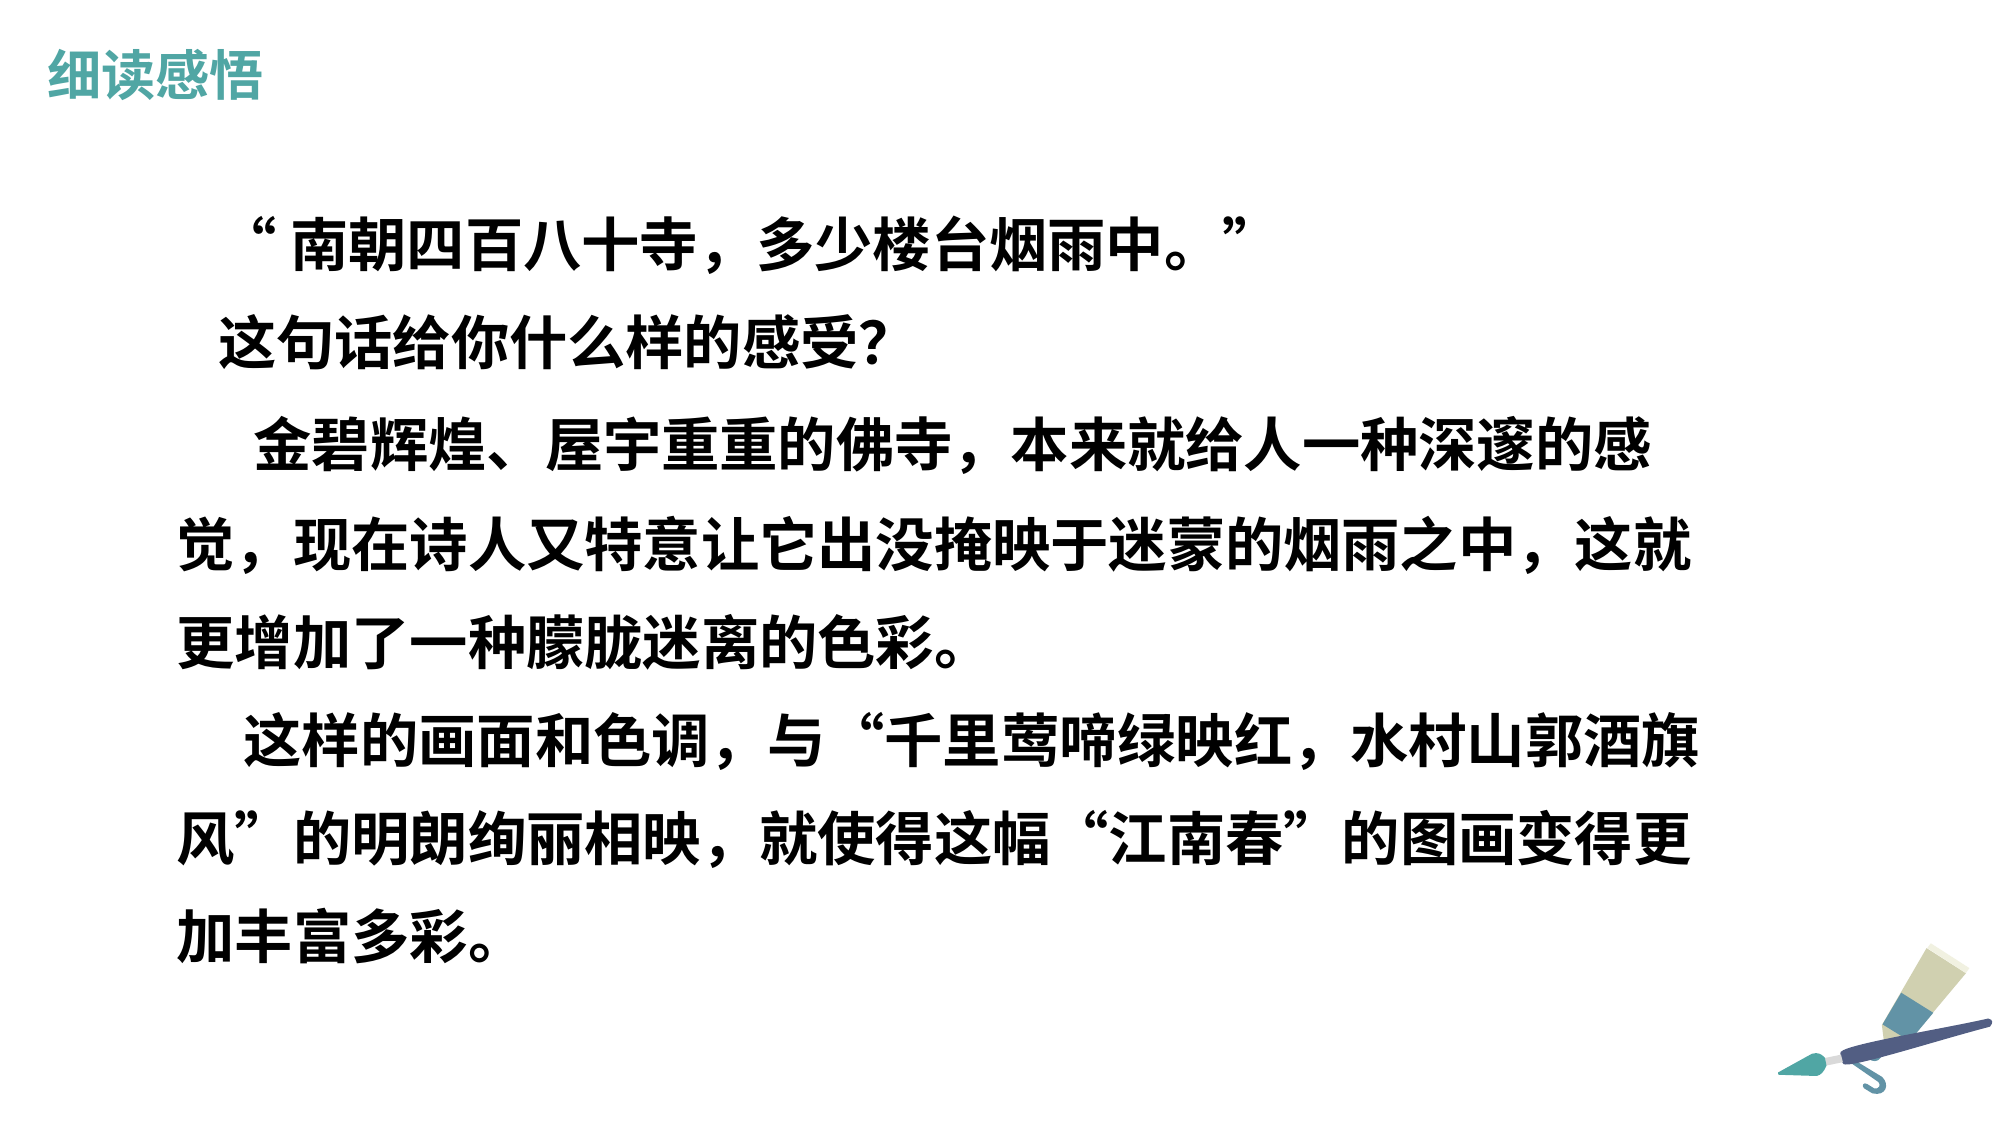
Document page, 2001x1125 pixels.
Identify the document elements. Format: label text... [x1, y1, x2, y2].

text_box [1811, 945, 1974, 1125]
text_box 细读感悟 [32, 33, 347, 114]
text_box 金碧辉煌、屋宇重重的佛寺，本来就给人一种深邃的感觉，现在诗人又特意让它出没掩映于迷蒙的烟雨之中，这就更增加了一种朦胧迷离的色彩。 这样的画面和色调，与“千里莺啼绿映红，水村山郭酒旗风”的明朗绚丽相映，就使得这幅“江南春”的图画变得更加丰富多彩。 [162, 360, 1761, 978]
text_box “南朝四百八十寺，多少楼台烟雨中。” 这句话给你什么样的感受？ [203, 173, 1720, 360]
